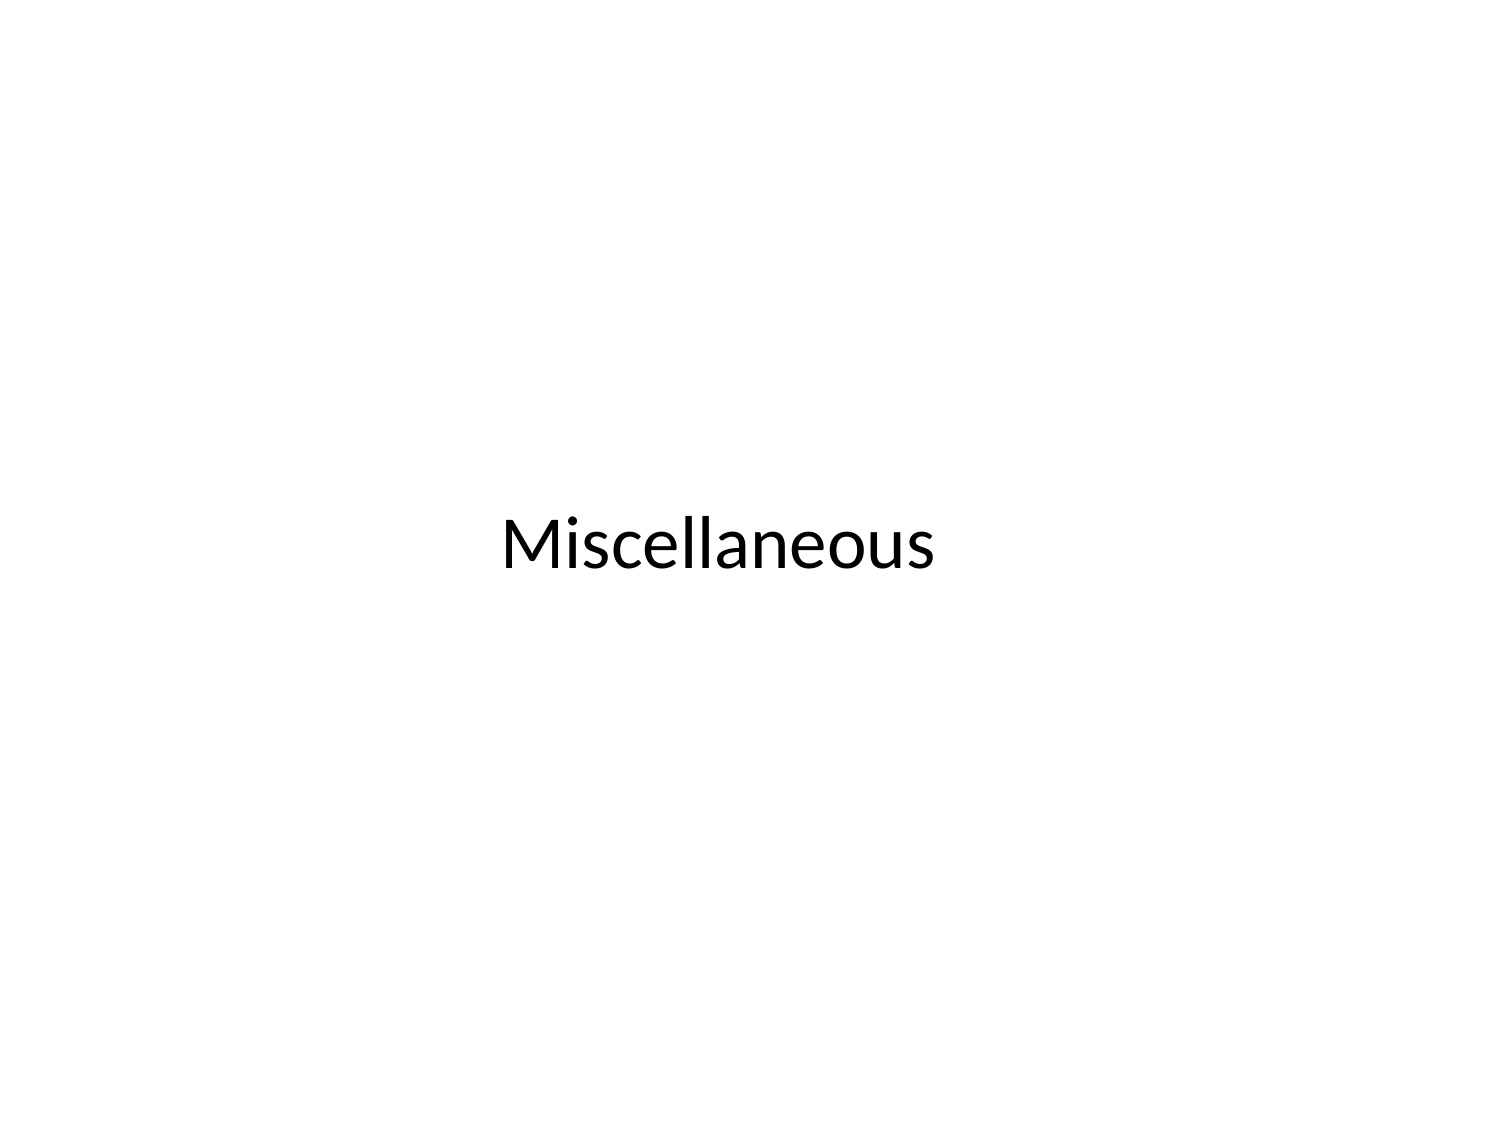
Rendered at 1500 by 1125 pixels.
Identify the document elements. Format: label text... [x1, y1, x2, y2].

text_box Miscellaneous [485, 485, 951, 591]
